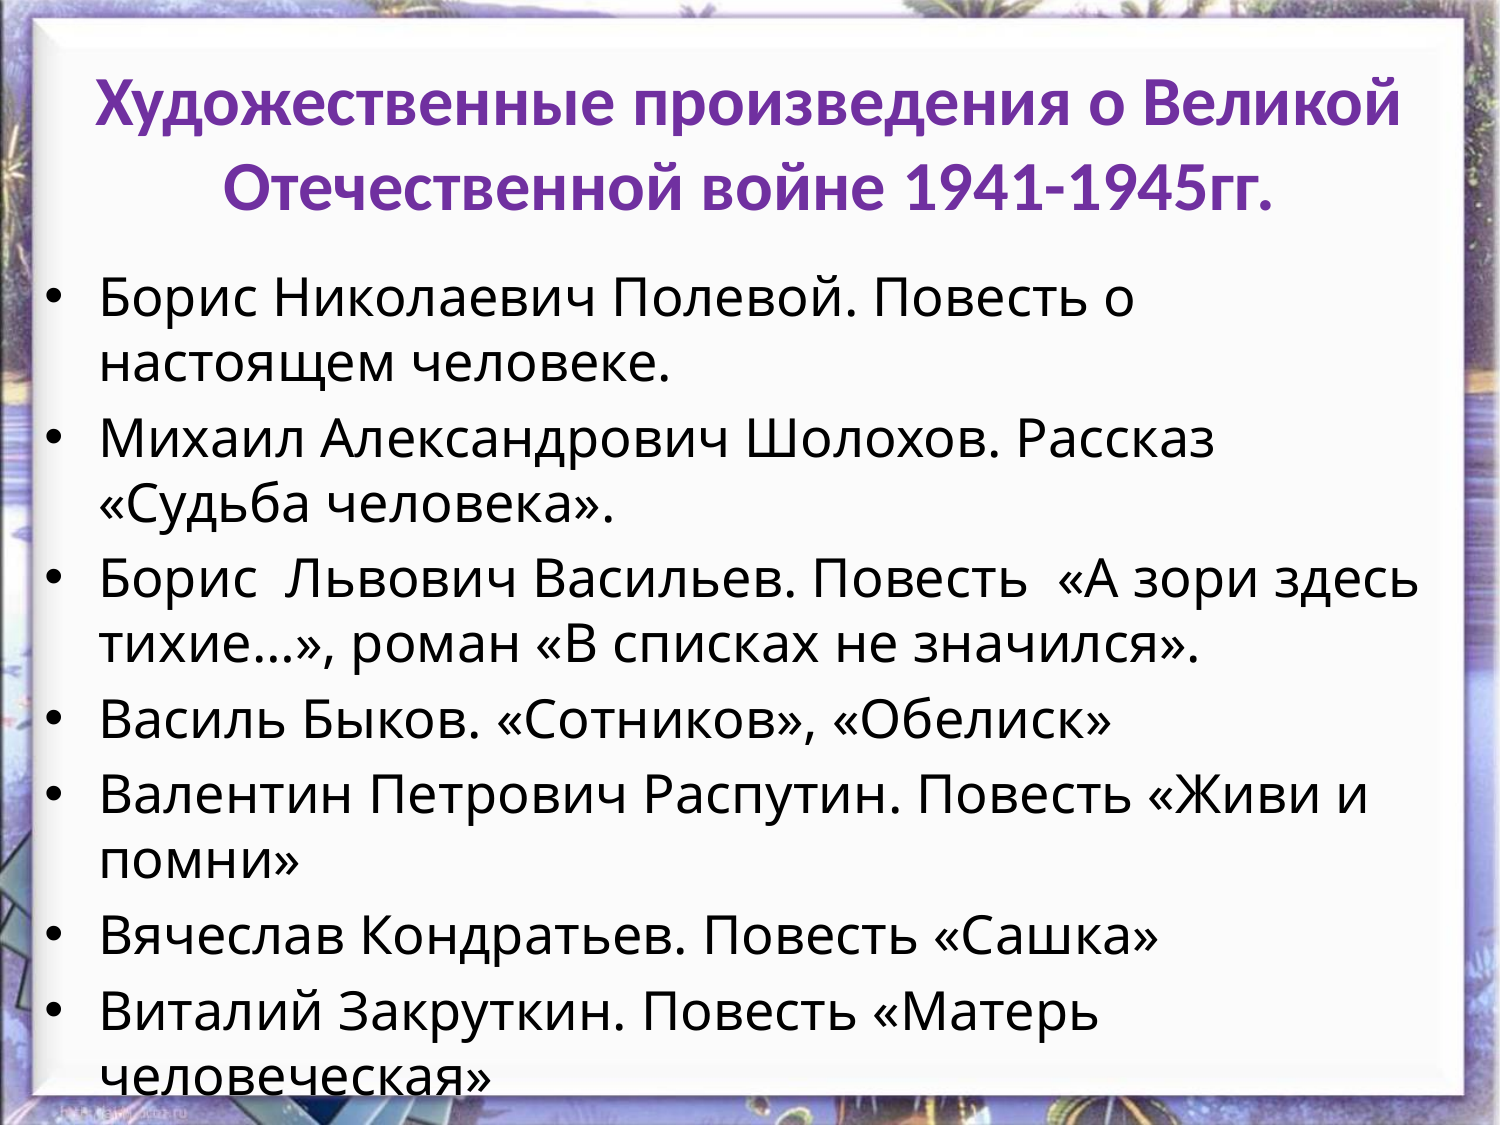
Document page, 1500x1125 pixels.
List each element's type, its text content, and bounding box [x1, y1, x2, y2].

picture [0, 0, 1500, 1125]
list Борис Николаевич Полевой. Повесть о настоящем человеке. Михаил Александрович Шолохов. Рассказ «Судьба человека». Борис Львович Васильев. Повесть «А зори здесь тихие…», роман «В списках не значился». Василь Быков. «Сотников», «Обелиск» Валентин Петрович Распутин. Повесть «Живи и помни» Вячеслав Кондратьев. Повесть «Сашка» Виталий Закруткин. Повесть «Матерь человеческая» [29, 255, 1447, 1125]
title Художественные произведения о Великой Отечественной войне 1941-1945гг. [75, 45, 1425, 255]
